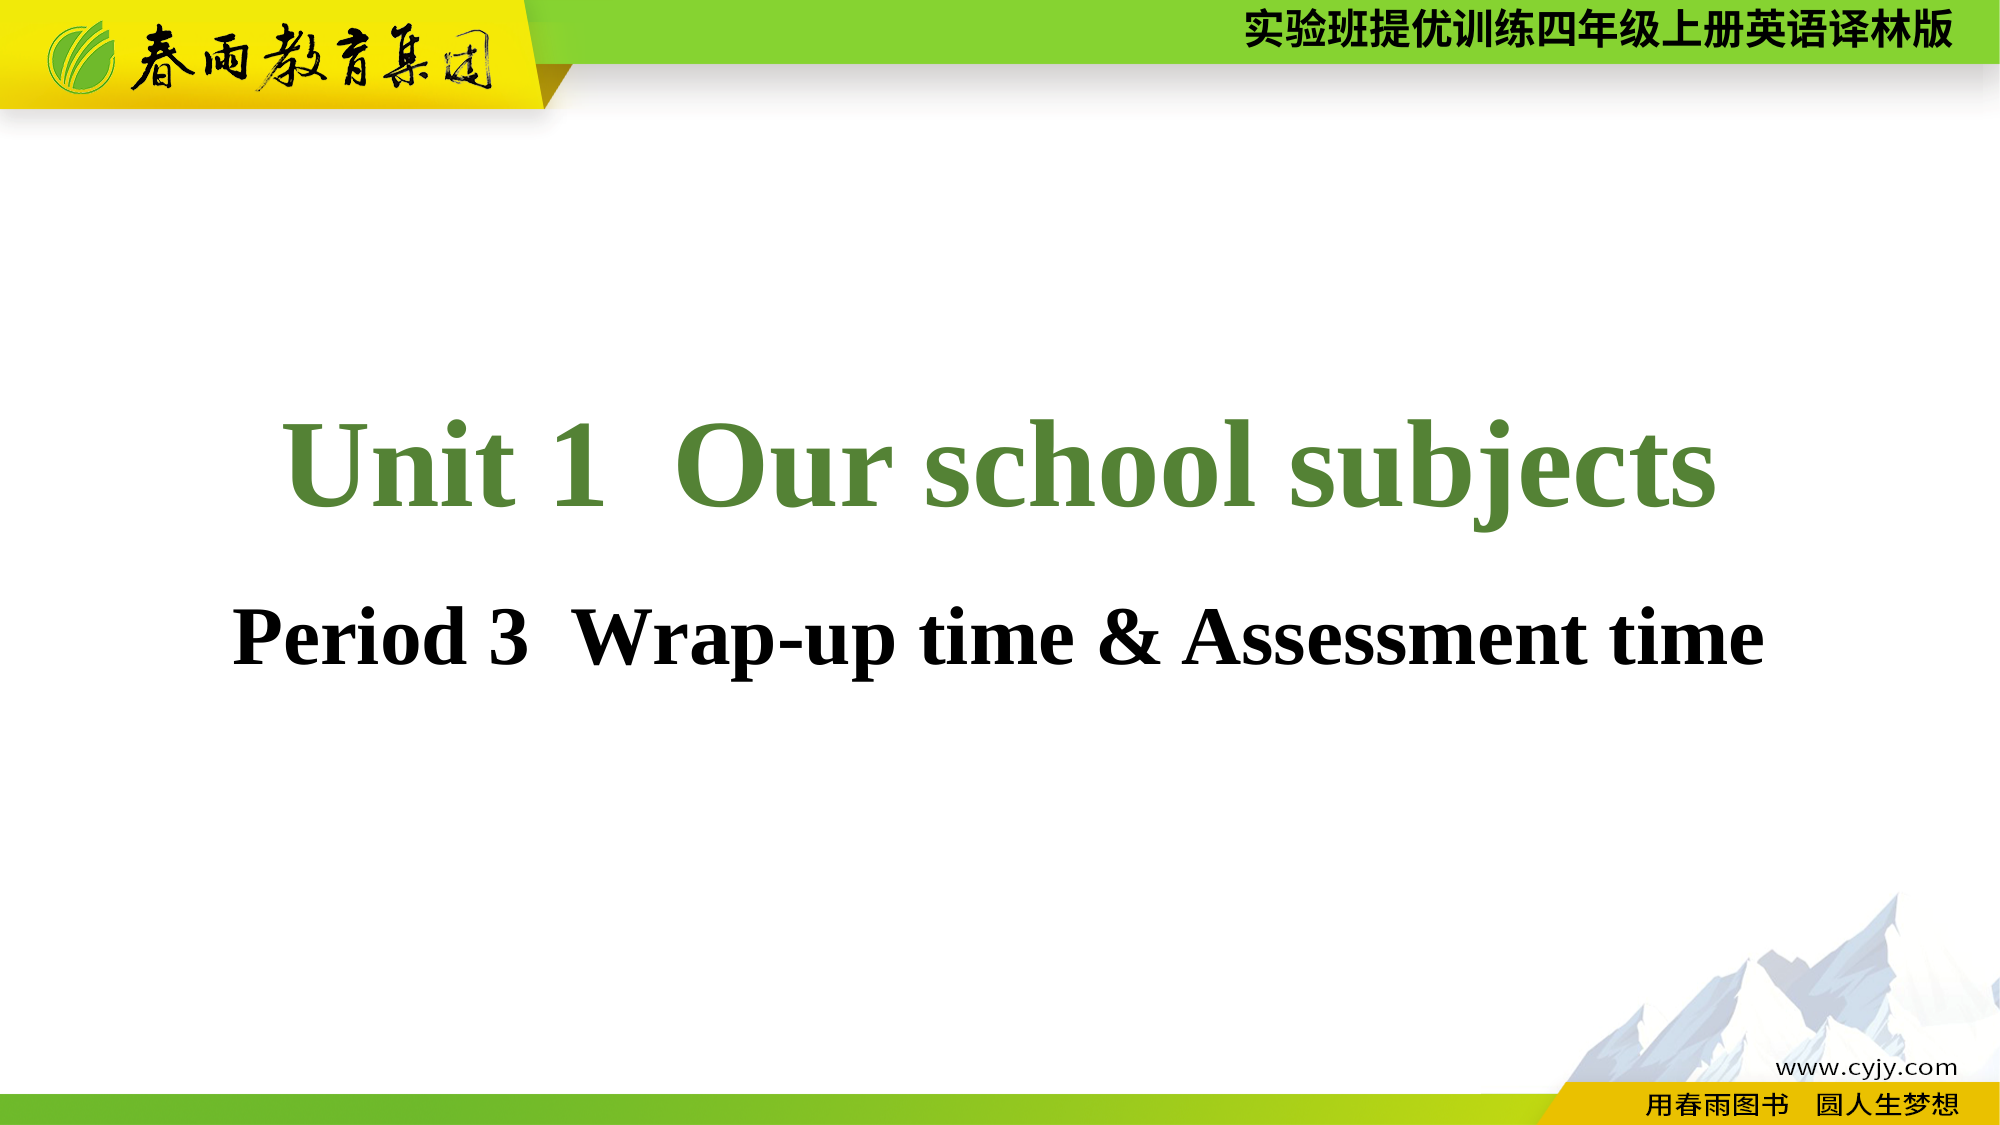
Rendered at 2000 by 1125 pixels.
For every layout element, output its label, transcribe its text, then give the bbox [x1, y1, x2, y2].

text_box Unit 1 Our school subjects Period 3 Wrap-up time & Assessment time [0, 298, 2000, 689]
picture [0, 0, 2000, 298]
picture [0, 689, 2000, 1125]
